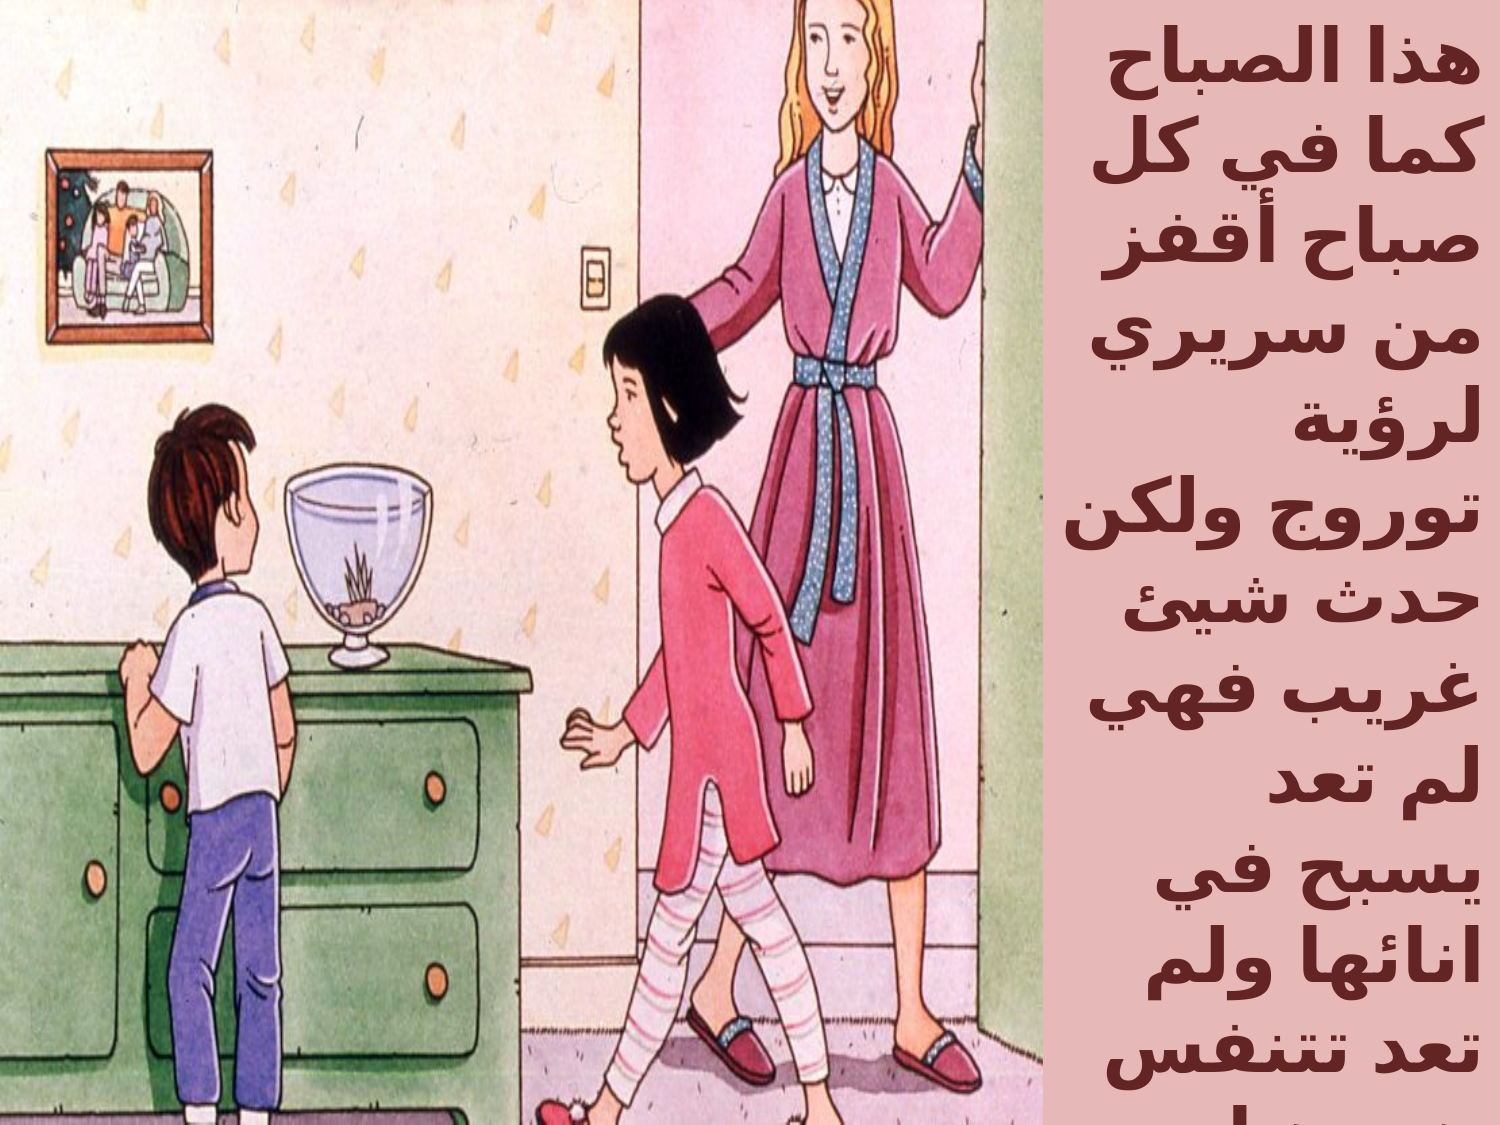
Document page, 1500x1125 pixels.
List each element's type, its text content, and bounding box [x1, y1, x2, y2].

text_box هذا الصباح كما في كل صباح أقفز من سريري لرؤية توروج ولكن حدث شيئ غريب فهي لم تعد يسبح في انائها ولم تعد تتنفس هي هنا جامدة أنادي أمي وأختي :“ ماما جولي تعالا بسرعة“. [1045, 0, 1500, 1125]
picture [0, 0, 1044, 1125]
